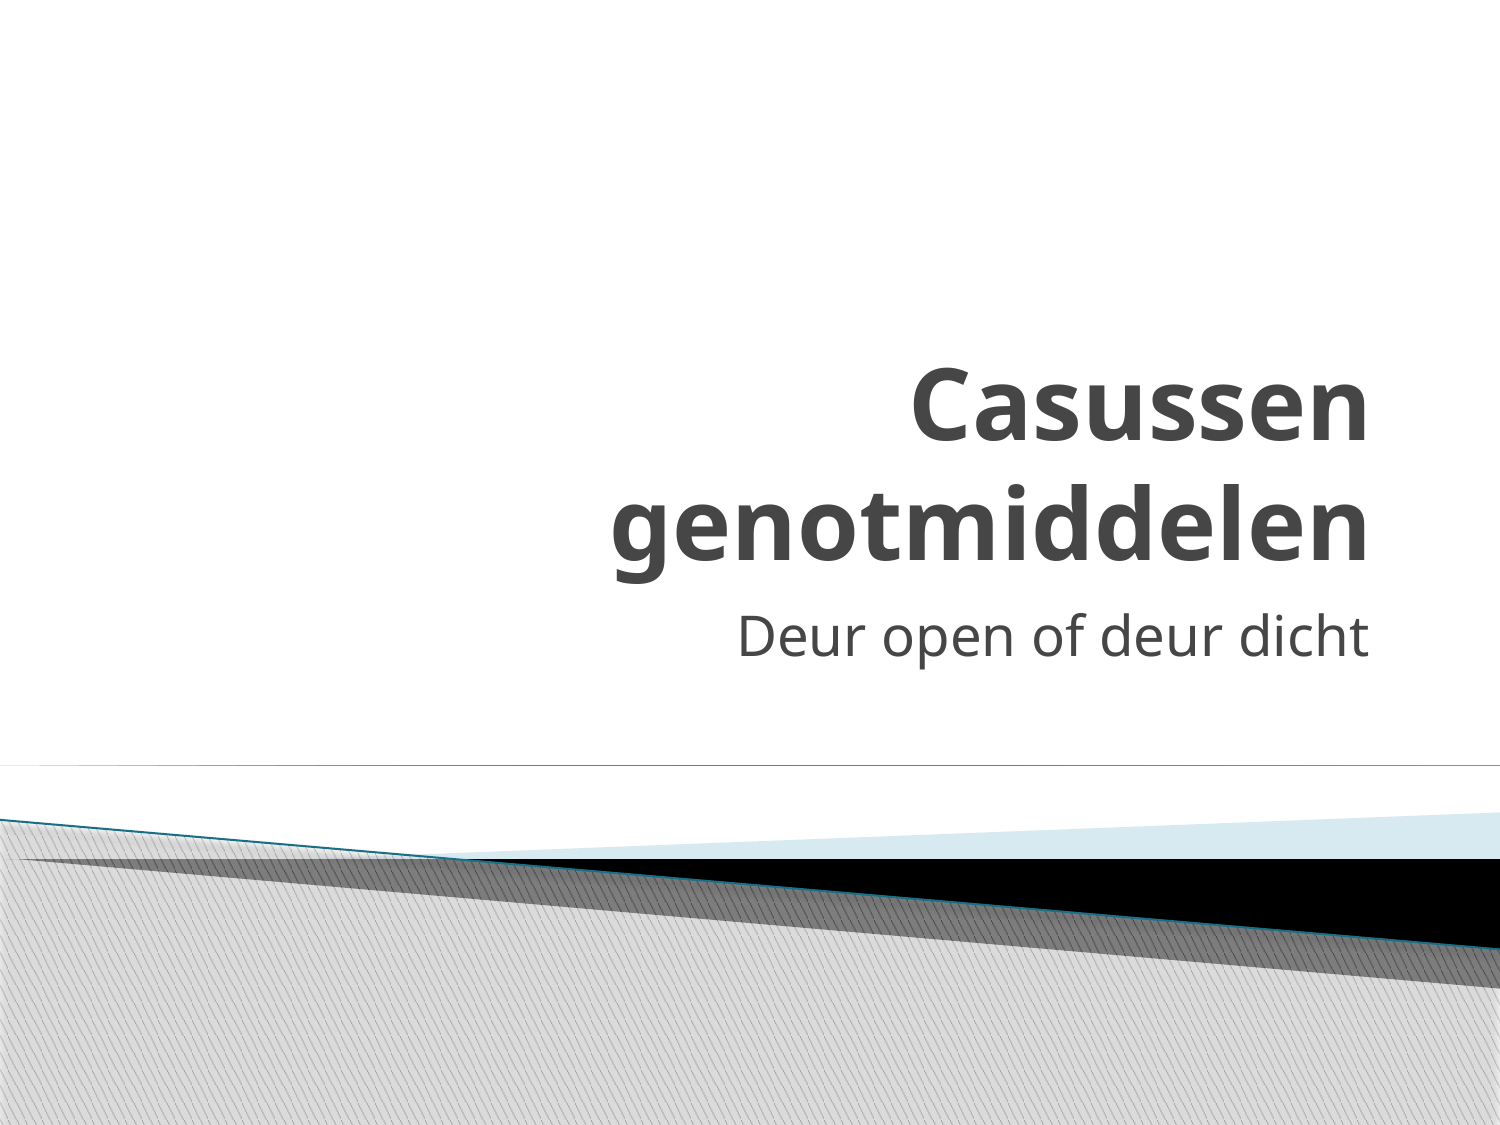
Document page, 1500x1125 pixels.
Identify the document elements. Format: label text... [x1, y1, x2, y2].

title Casussen genotmiddelen [112, 287, 1388, 588]
picture [5, 859, 1500, 989]
subtitle Deur open of deur dicht [112, 592, 1388, 790]
